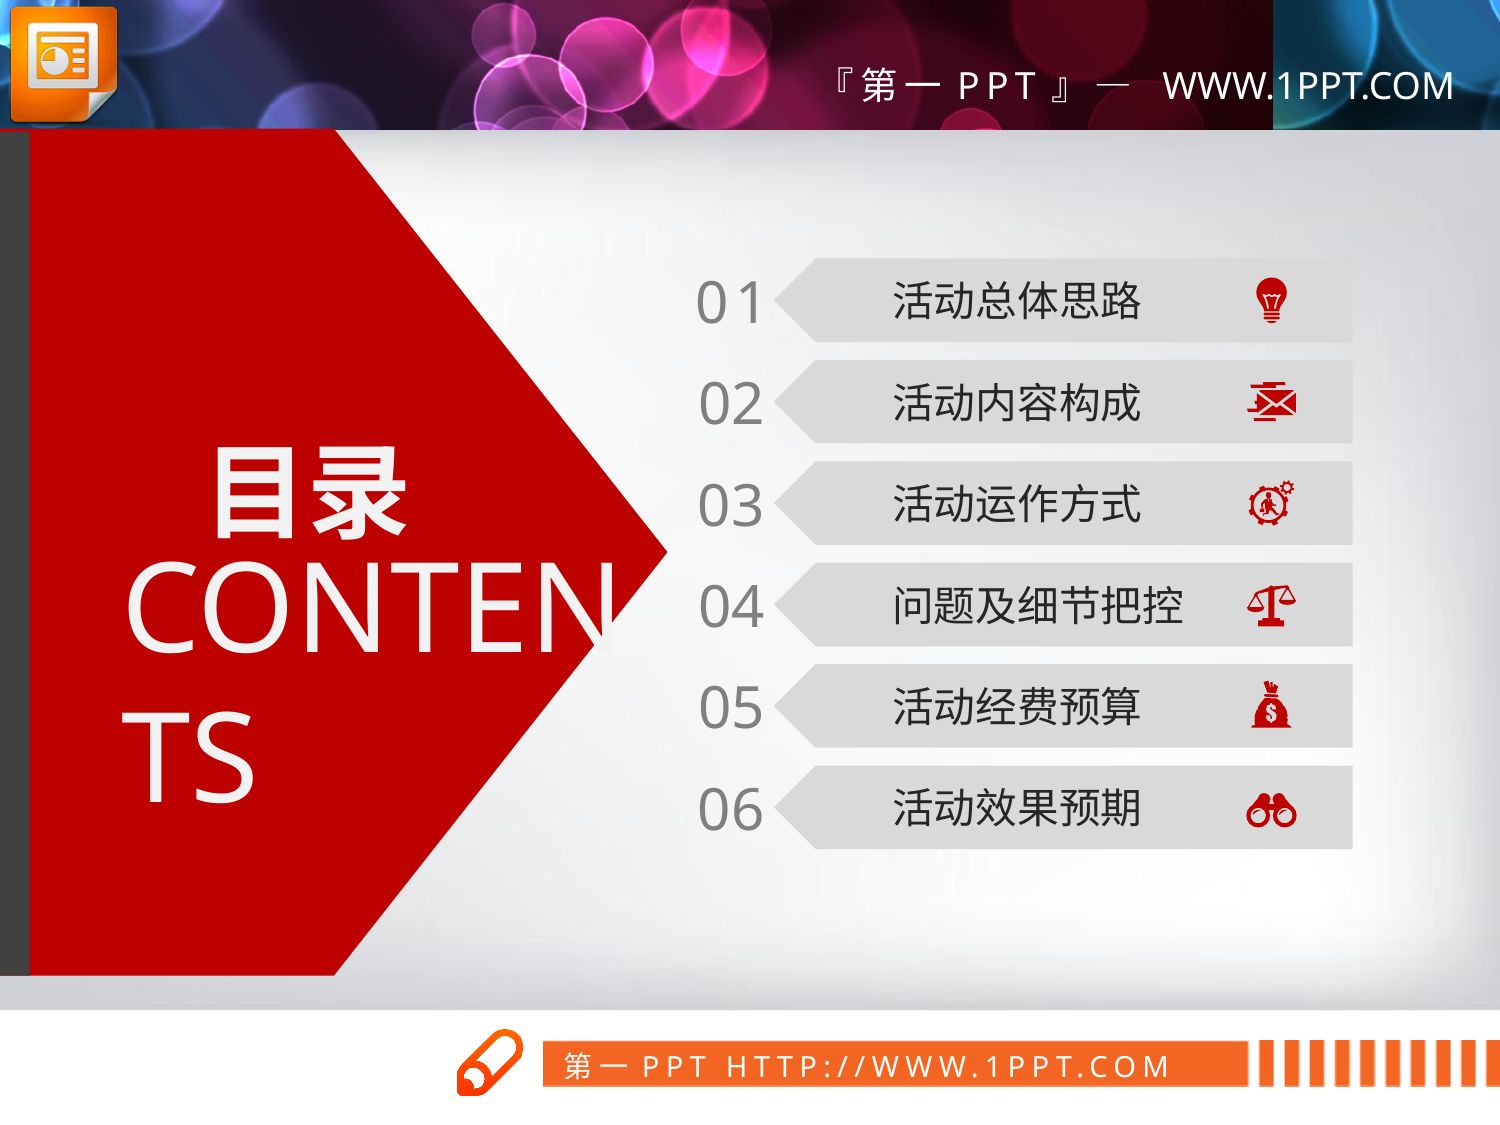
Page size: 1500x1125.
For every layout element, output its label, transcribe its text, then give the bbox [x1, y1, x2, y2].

text_box CONTENTS [121, 527, 636, 828]
text_box 活动效果预期 [892, 782, 1248, 833]
text_box 03 [697, 467, 765, 538]
text_box 活动总体思路 [892, 275, 1248, 326]
text_box 活动经费预算 [892, 680, 1248, 731]
picture [0, 0, 1500, 1012]
text_box [0, 131, 30, 976]
text_box 活动内容构成 [892, 376, 1248, 427]
text_box [1250, 382, 1286, 388]
text_box 活动运作方式 [892, 477, 1248, 528]
text_box 04 [698, 569, 765, 640]
text_box 目录 [121, 420, 494, 557]
text_box [1247, 393, 1271, 413]
text_box [773, 359, 1353, 444]
text_box 02 [698, 366, 765, 437]
text_box [1256, 277, 1287, 320]
text_box [773, 765, 1353, 850]
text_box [1251, 680, 1292, 728]
text_box [1282, 392, 1296, 413]
text_box [1259, 405, 1294, 416]
text_box 06 [697, 771, 765, 843]
text_box [1258, 390, 1294, 404]
text_box [773, 258, 1353, 343]
text_box [1247, 585, 1297, 627]
text_box [1248, 480, 1295, 526]
text_box [1253, 418, 1277, 422]
text_box [773, 461, 1353, 545]
text_box 问题及细节把控 [892, 579, 1248, 630]
text_box 01 [695, 264, 769, 335]
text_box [1246, 792, 1297, 828]
text_box 05 [698, 670, 765, 741]
text_box [773, 562, 1353, 647]
text_box [773, 664, 1353, 748]
text_box [0, 128, 668, 976]
picture [543, 1040, 1500, 1087]
